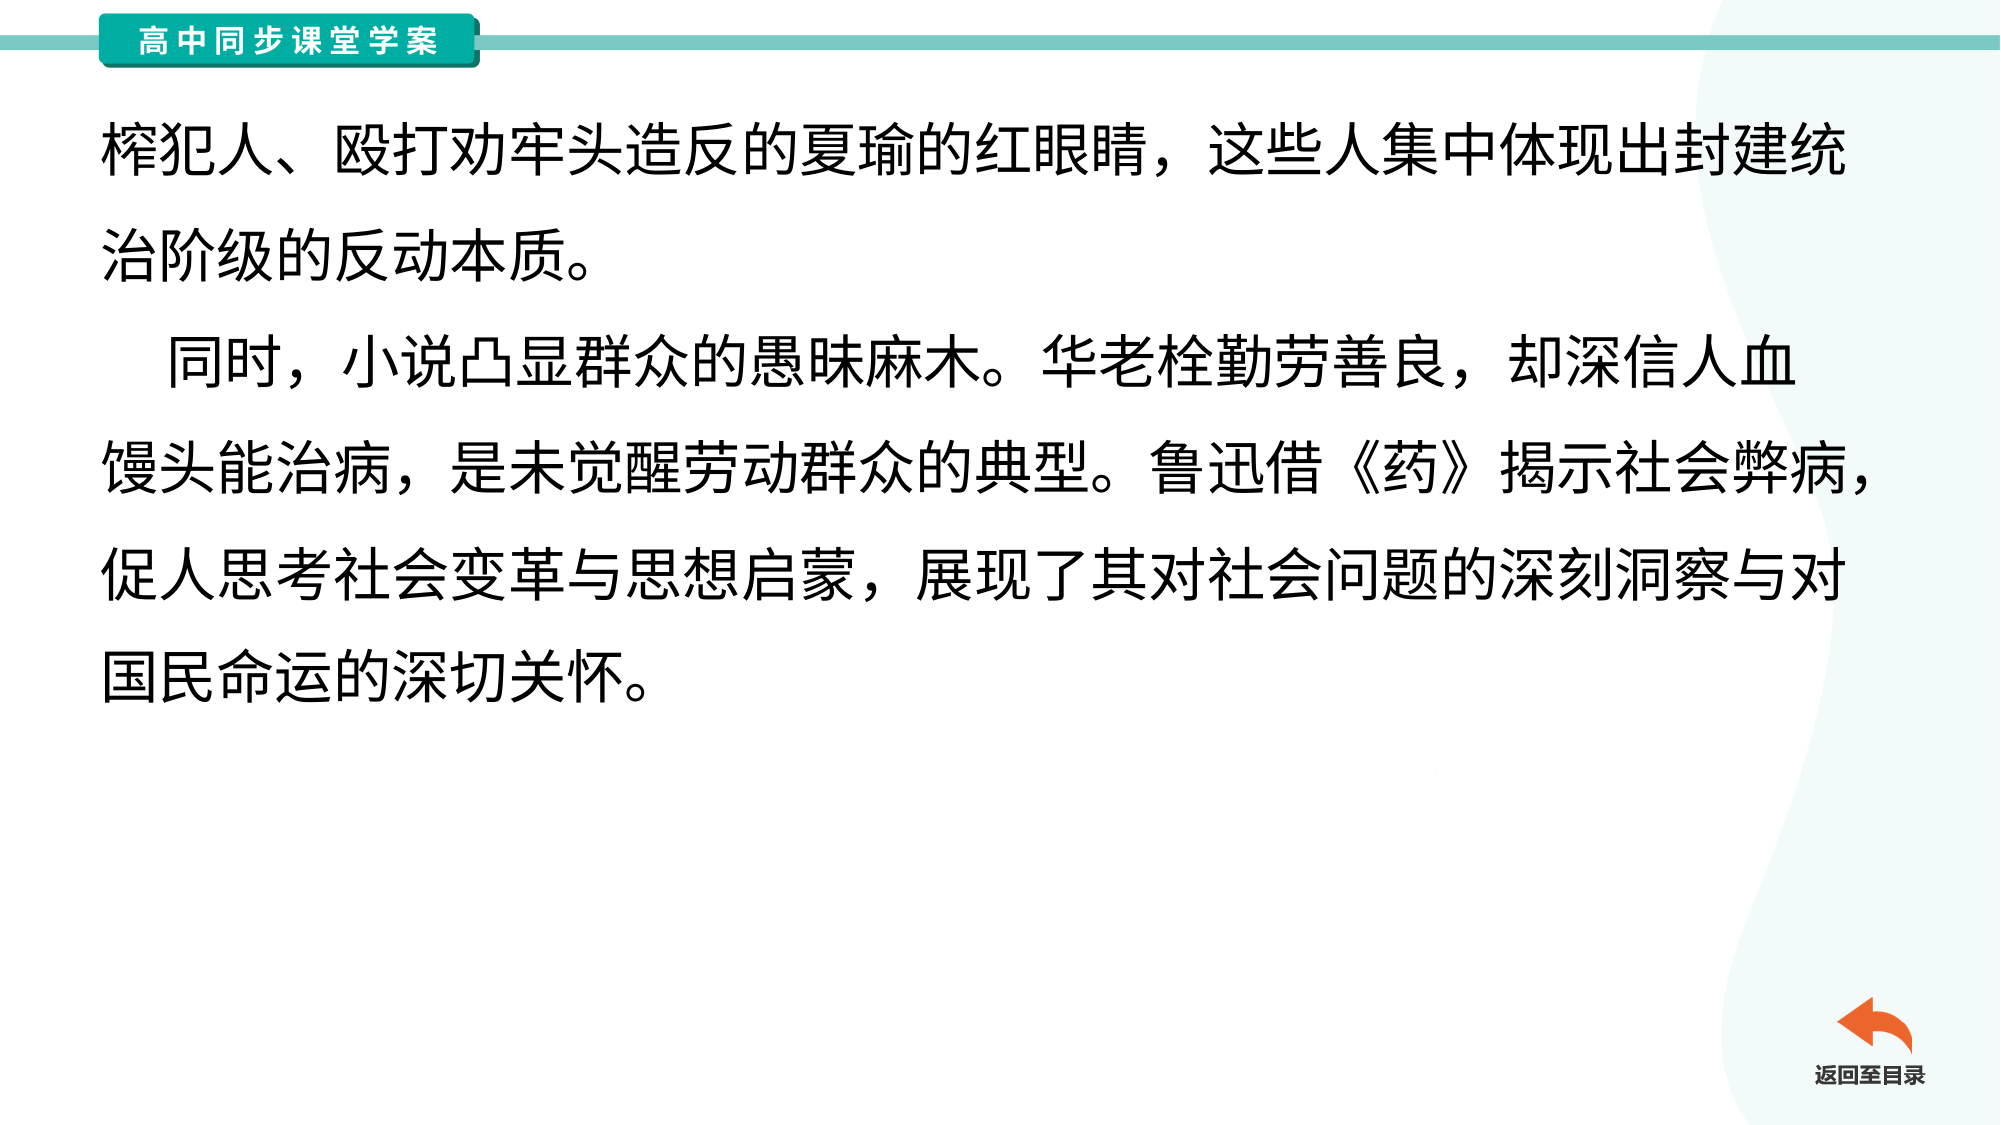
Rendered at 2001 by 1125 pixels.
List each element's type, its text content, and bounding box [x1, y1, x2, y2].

picture [0, 0, 2000, 1125]
text_box 榨犯人、殴打劝牢头造反的夏瑜的红眼睛，这些人集中体现出封建统 治阶级的反动本质。 同时，小说凸显群众的愚昧麻木。华老栓勤劳善良，却深信人血 馒头能治病，是未觉醒劳动群众的典型。鲁迅借《药》揭示社会弊病， 促人思考社会变革与思想启蒙，展现了其对社会问题的深刻洞察与对 国民命运的深切关怀。#2.3 [100, 76, 1899, 699]
